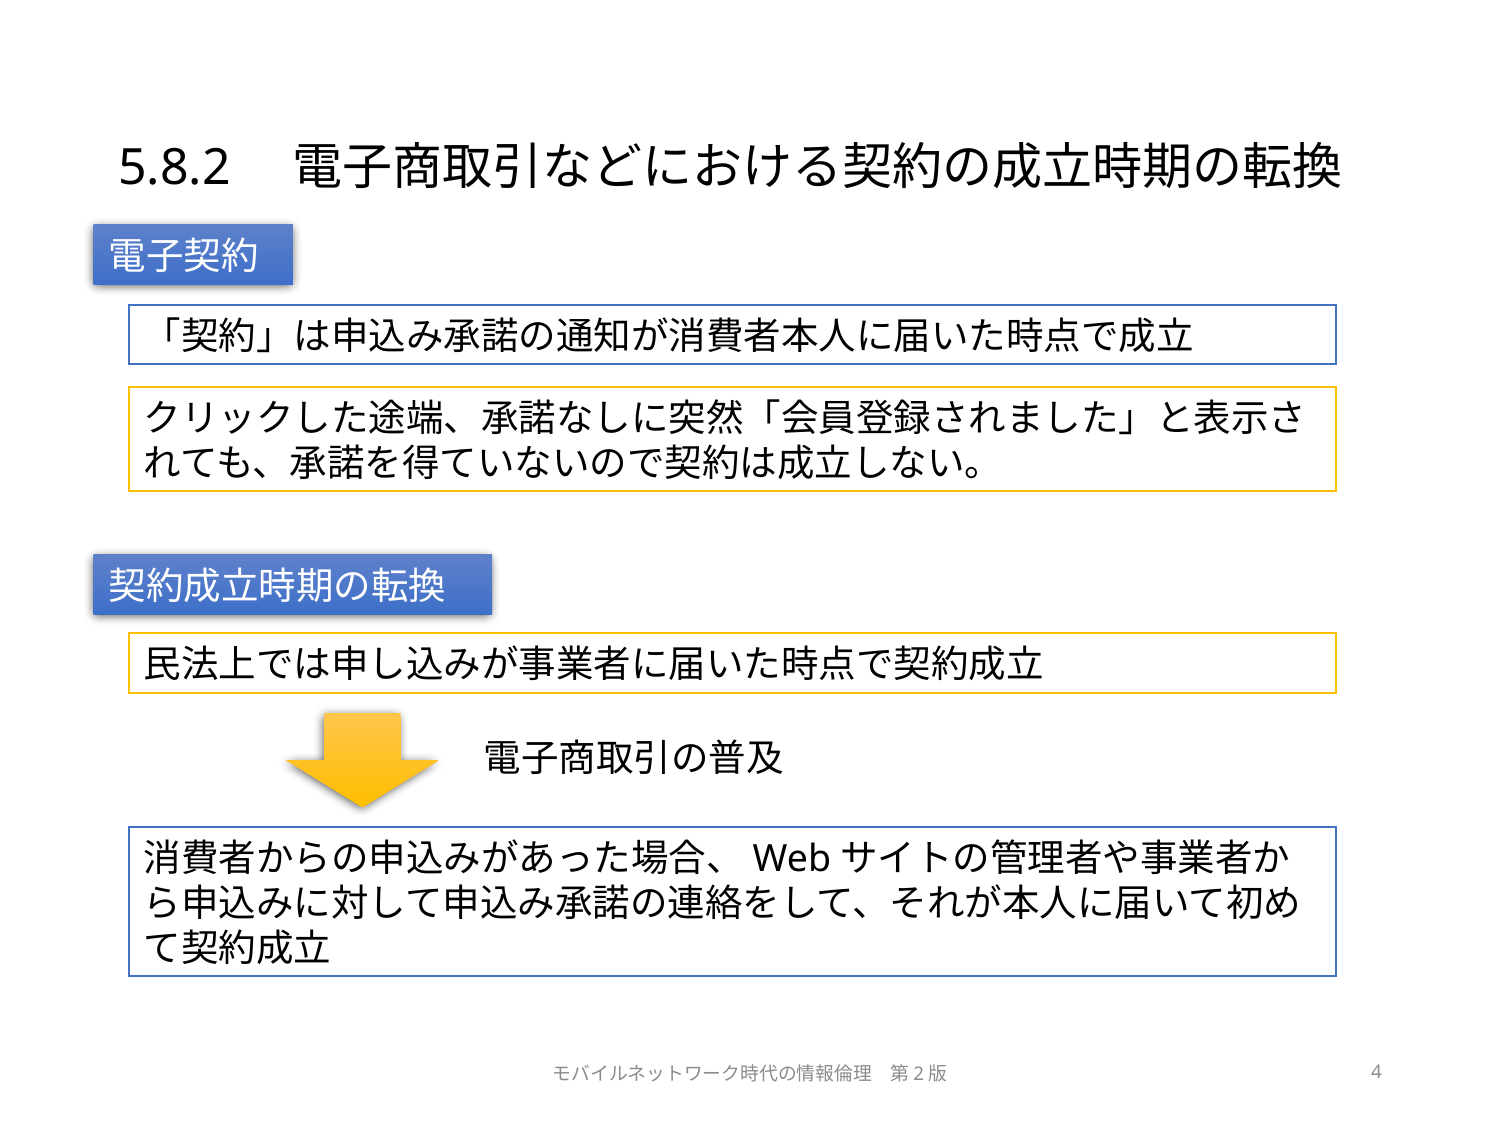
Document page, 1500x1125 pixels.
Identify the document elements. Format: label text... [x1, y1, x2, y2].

text_box 契約成立時期の転換 [93, 554, 493, 615]
footer モバイルネットワーク時代の情報倫理 第2版 [496, 1042, 1004, 1103]
text_box 電子契約 [93, 224, 293, 285]
title 5.8.2 電子商取引などにおける契約の成立時期の転換 [103, 59, 1397, 278]
text_box 「契約」は申込み承諾の通知が消費者本人に届いた時点で成立 [128, 304, 1337, 365]
text_box 消費者からの申込みがあった場合、Webサイトの管理者や事業者から申込みに対して申込み承諾の連絡をして、それが本人に届いて初めて契約成立 [128, 826, 1337, 977]
text_box 電子商取引の普及 [468, 726, 914, 787]
text_box クリックした途端、承諾なしに突然「会員登録されました」と表示されても、承諾を得ていないので契約は成立しない。 [128, 386, 1337, 492]
text_box 民法上では申し込みが事業者に届いた時点で契約成立 [128, 632, 1337, 694]
text_box [286, 713, 439, 807]
slide_number 4 [1059, 1042, 1397, 1103]
